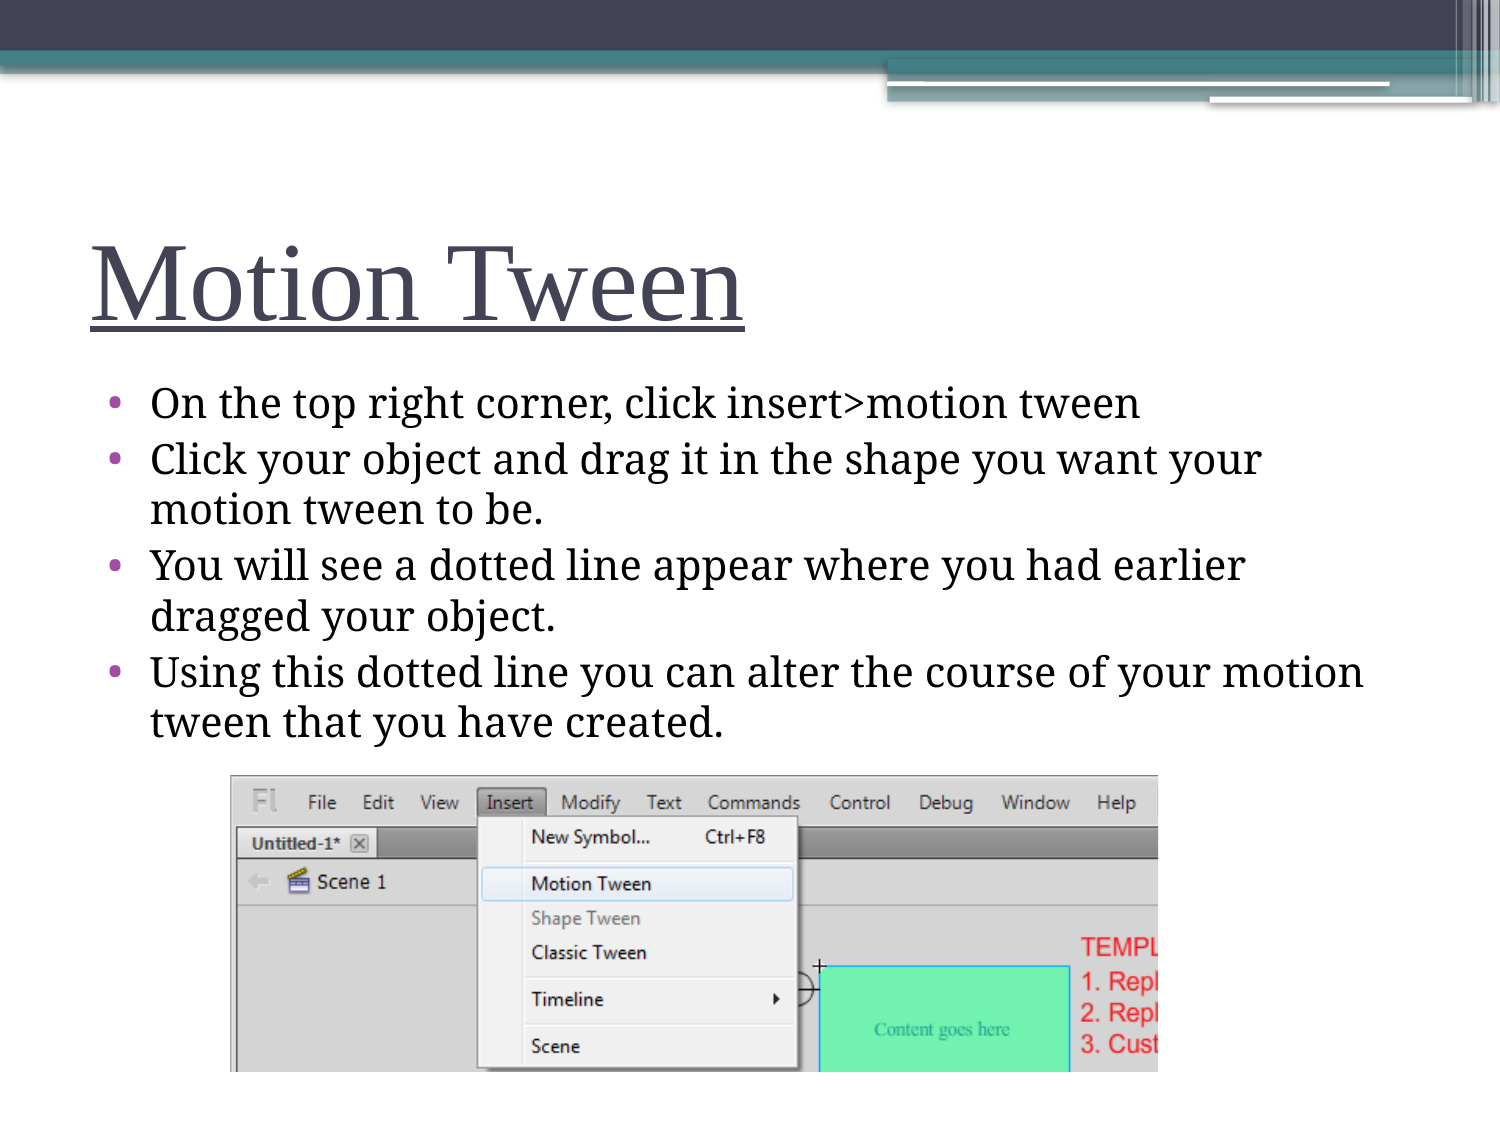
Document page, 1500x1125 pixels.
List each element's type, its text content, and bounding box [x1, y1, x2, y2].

picture [229, 774, 1159, 1073]
list On the top right corner, click insert>motion tween Click your object and drag it in the shape you want your motion tween to be. You will see a dotted line appear where you had earlier dragged your object. Using this dotted line you can alter the course of your motion tween that you have created. [75, 368, 1425, 1079]
title Motion Tween [75, 187, 1425, 363]
